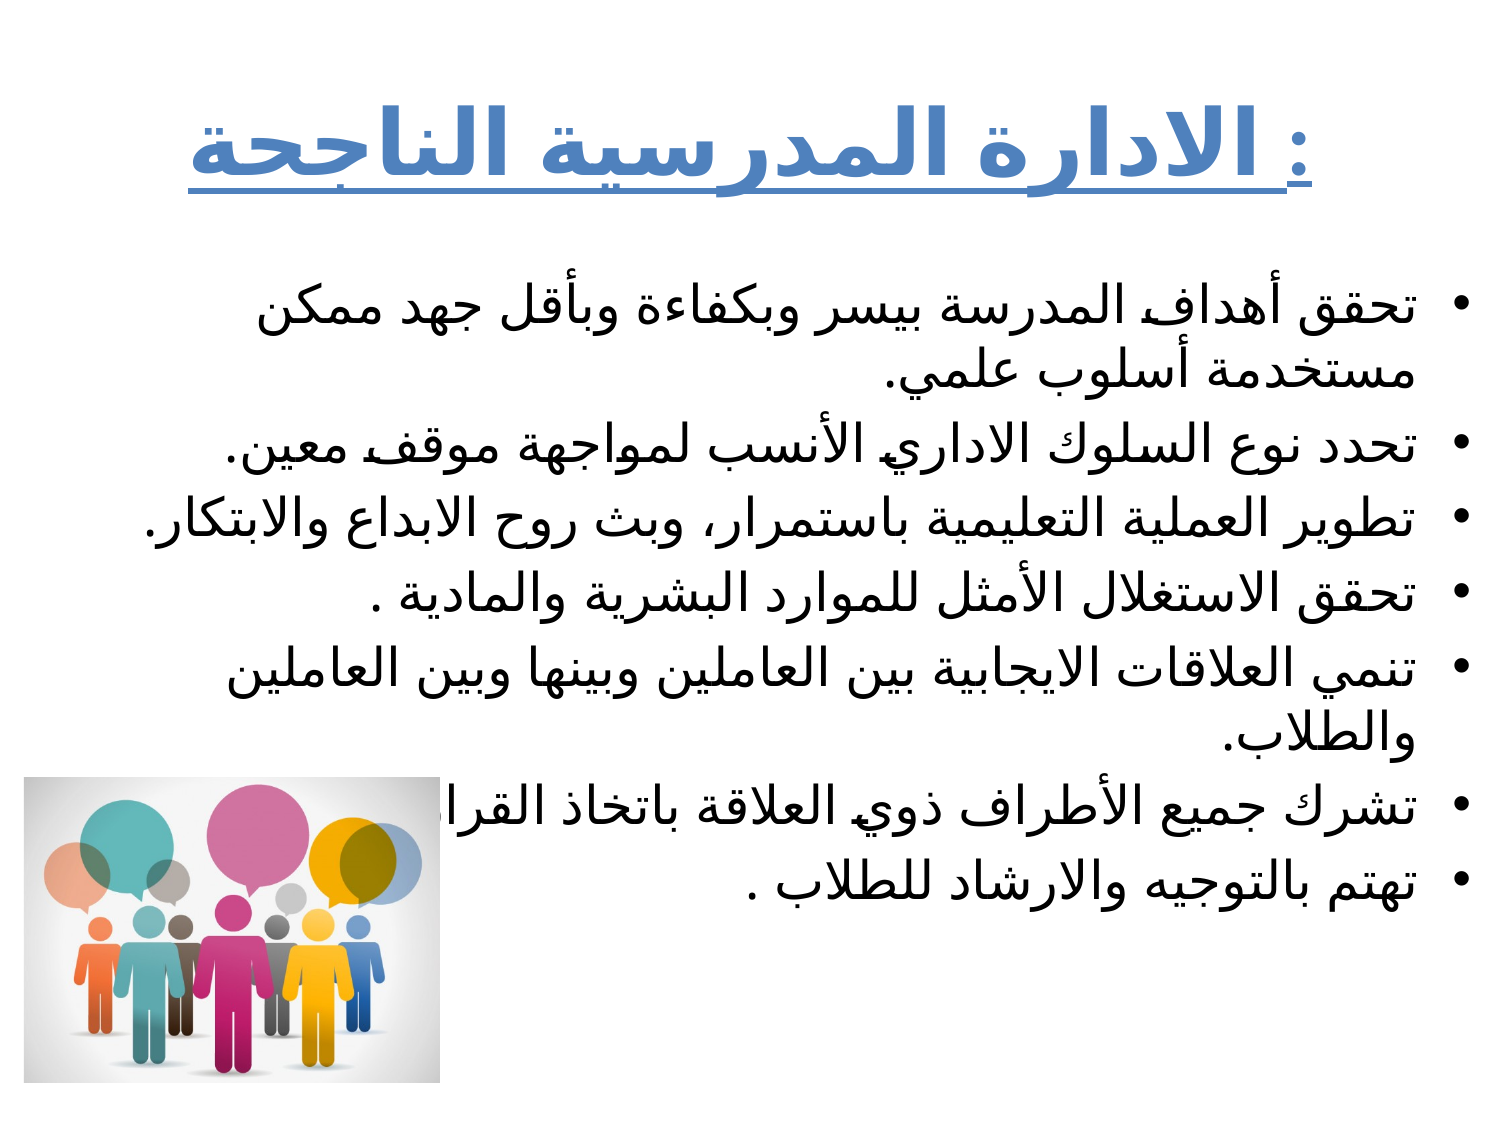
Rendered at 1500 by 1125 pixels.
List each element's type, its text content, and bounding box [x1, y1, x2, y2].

list تحقق أهداف المدرسة بيسر وبكفاءة وبأقل جهد ممكن مستخدمة أسلوب علمي. تحدد نوع السلوك الاداري الأنسب لمواجهة موقف معين. تطوير العملية التعليمية باستمرار، وبث روح الابداع والابتكار. تحقق الاستغلال الأمثل للموارد البشرية والمادية . تنمي العلاقات الايجابية بين العاملين وبينها وبين العاملين والطلاب. تشرك جميع الأطراف ذوي العلاقة باتخاذ القرار. تهتم بالتوجيه والارشاد للطلاب . [122, 262, 1483, 958]
title الادارة المدرسية الناجحة : [75, 45, 1425, 233]
picture [23, 777, 441, 1083]
